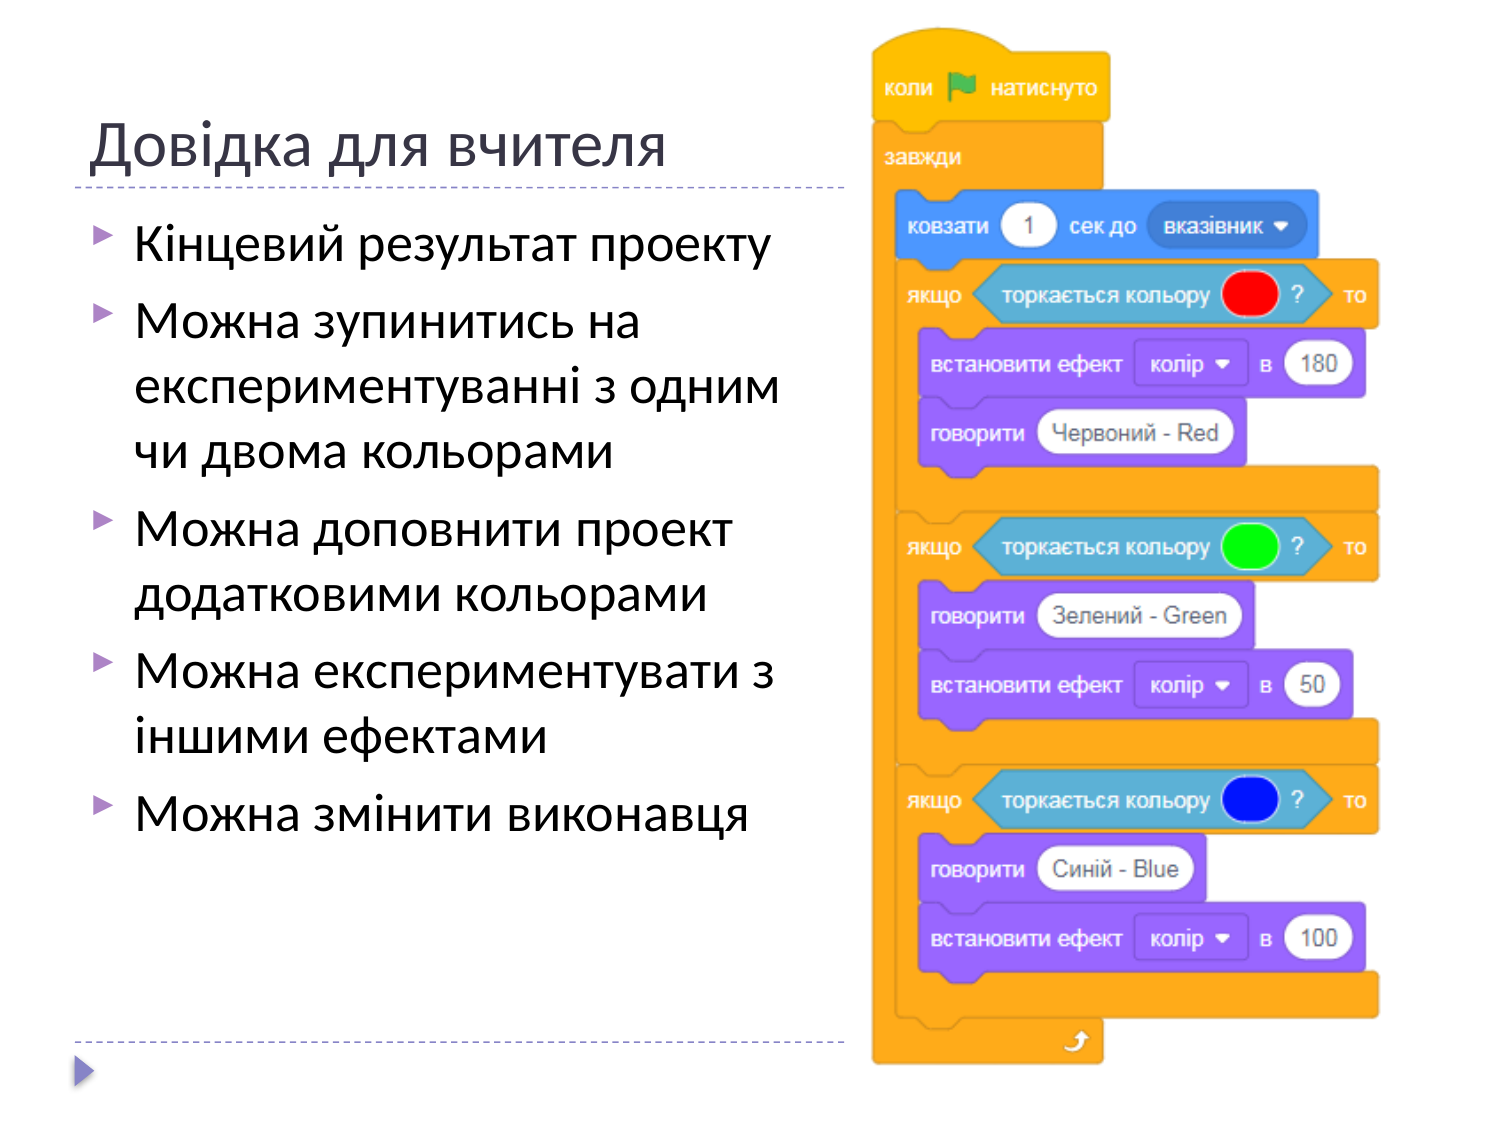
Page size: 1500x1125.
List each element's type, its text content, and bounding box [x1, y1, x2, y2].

list Кінцевий результат проекту Можна зупинитись на експериментуванні з одним чи двома кольорами Можна доповнити проект додатковими кольорами Можна експериментувати з іншими ефектами Можна змінити виконавця [75, 200, 839, 1010]
title Довідка для вчителя [75, 24, 839, 188]
picture [845, 6, 1426, 1077]
